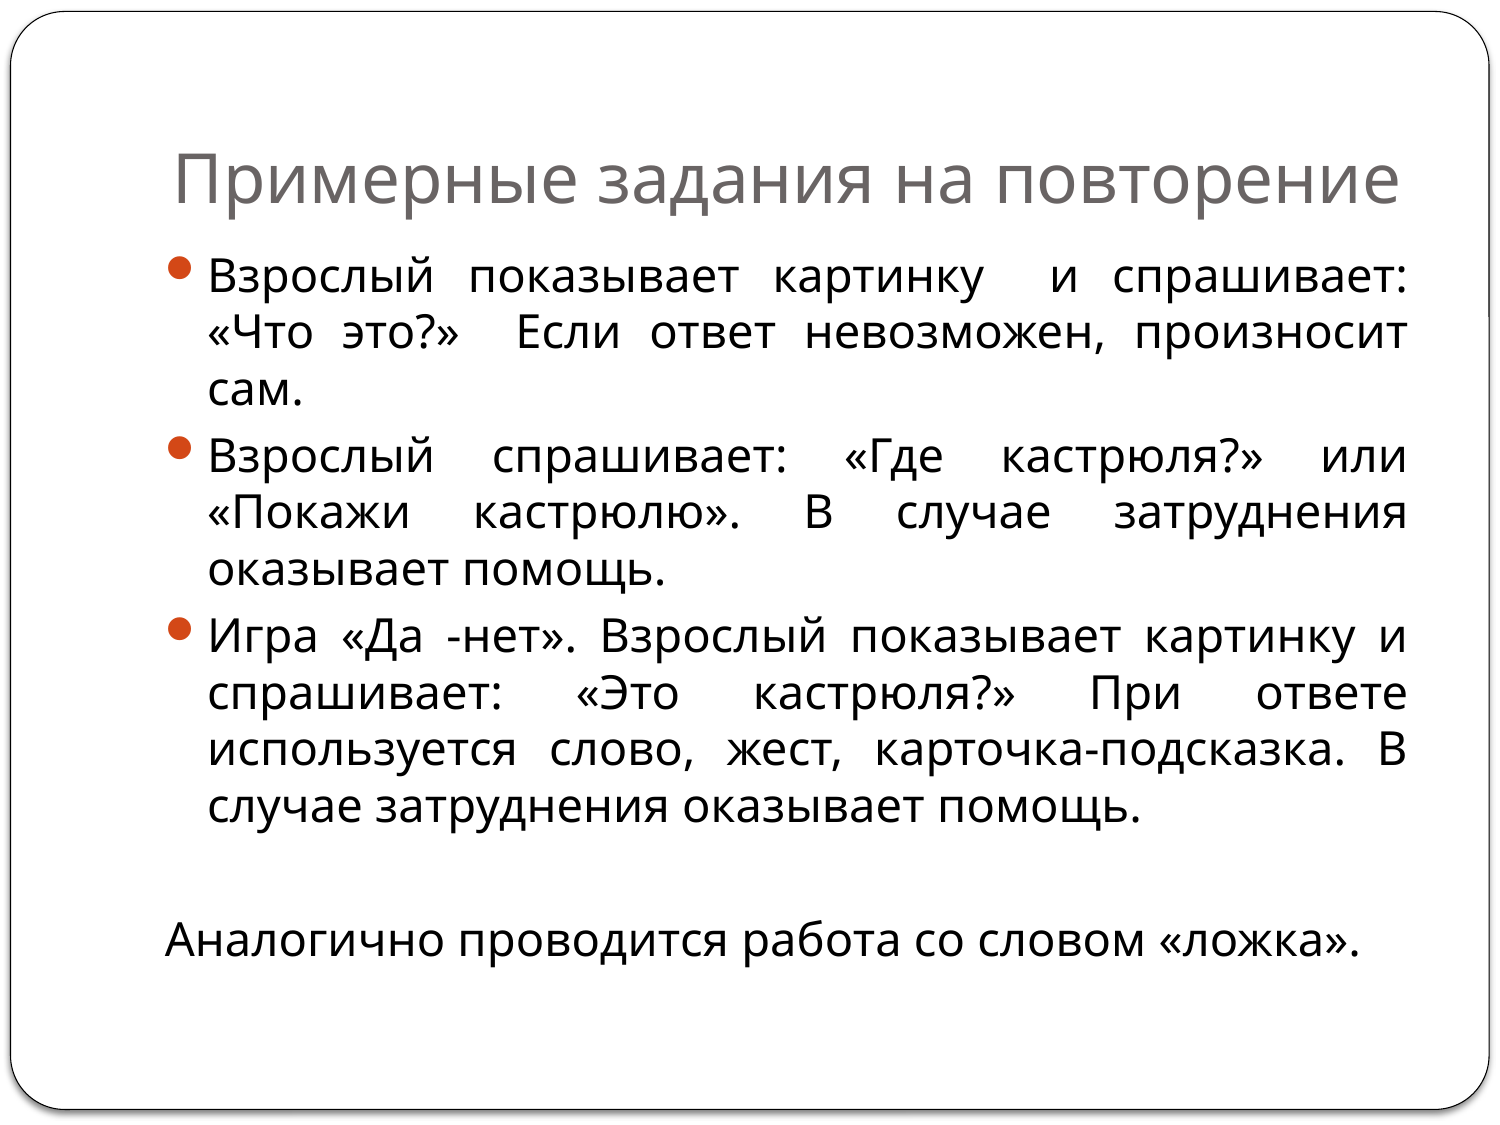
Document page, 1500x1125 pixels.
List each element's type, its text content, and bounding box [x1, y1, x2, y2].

list Взрослый показывает картинку и спрашивает: «Что это?» Если ответ невозможен, произносит сам. Взрослый спрашивает: «Где кастрюля?» или «Покажи кастрюлю». В случае затруднения оказывает помощь. Игра «Да -нет». Взрослый показывает картинку и спрашивает: «Это кастрюля?» При ответе используется слово, жест, карточка-подсказка. В случае затруднения оказывает помощь. Аналогично проводится работа со словом «ложка». [150, 237, 1425, 988]
title Примерные задания на повторение [150, 45, 1425, 233]
